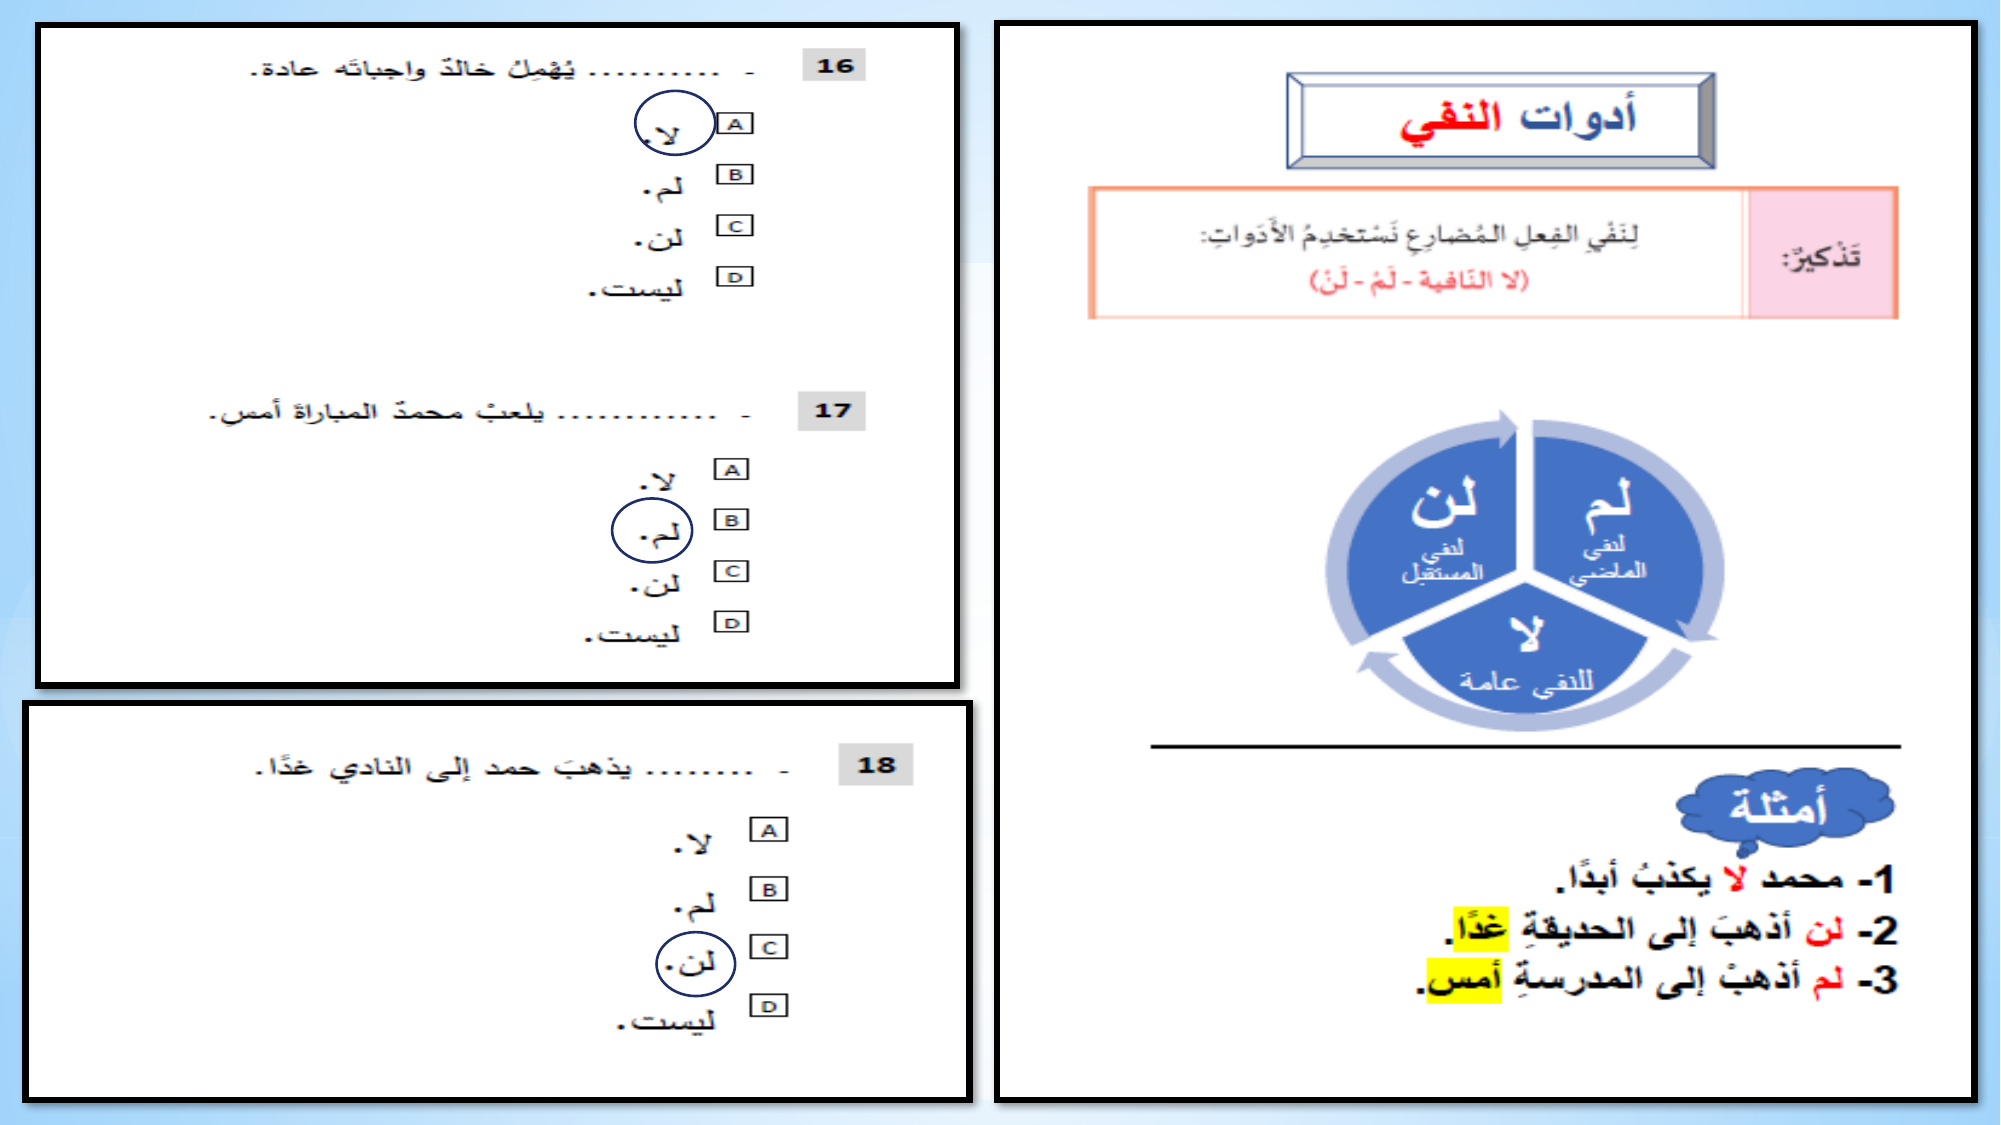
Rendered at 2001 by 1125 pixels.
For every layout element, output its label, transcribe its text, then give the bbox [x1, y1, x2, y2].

picture [40, 27, 955, 683]
picture [999, 25, 1972, 1097]
slide_number 10 [983, 1012, 992, 1073]
picture [28, 705, 967, 1097]
